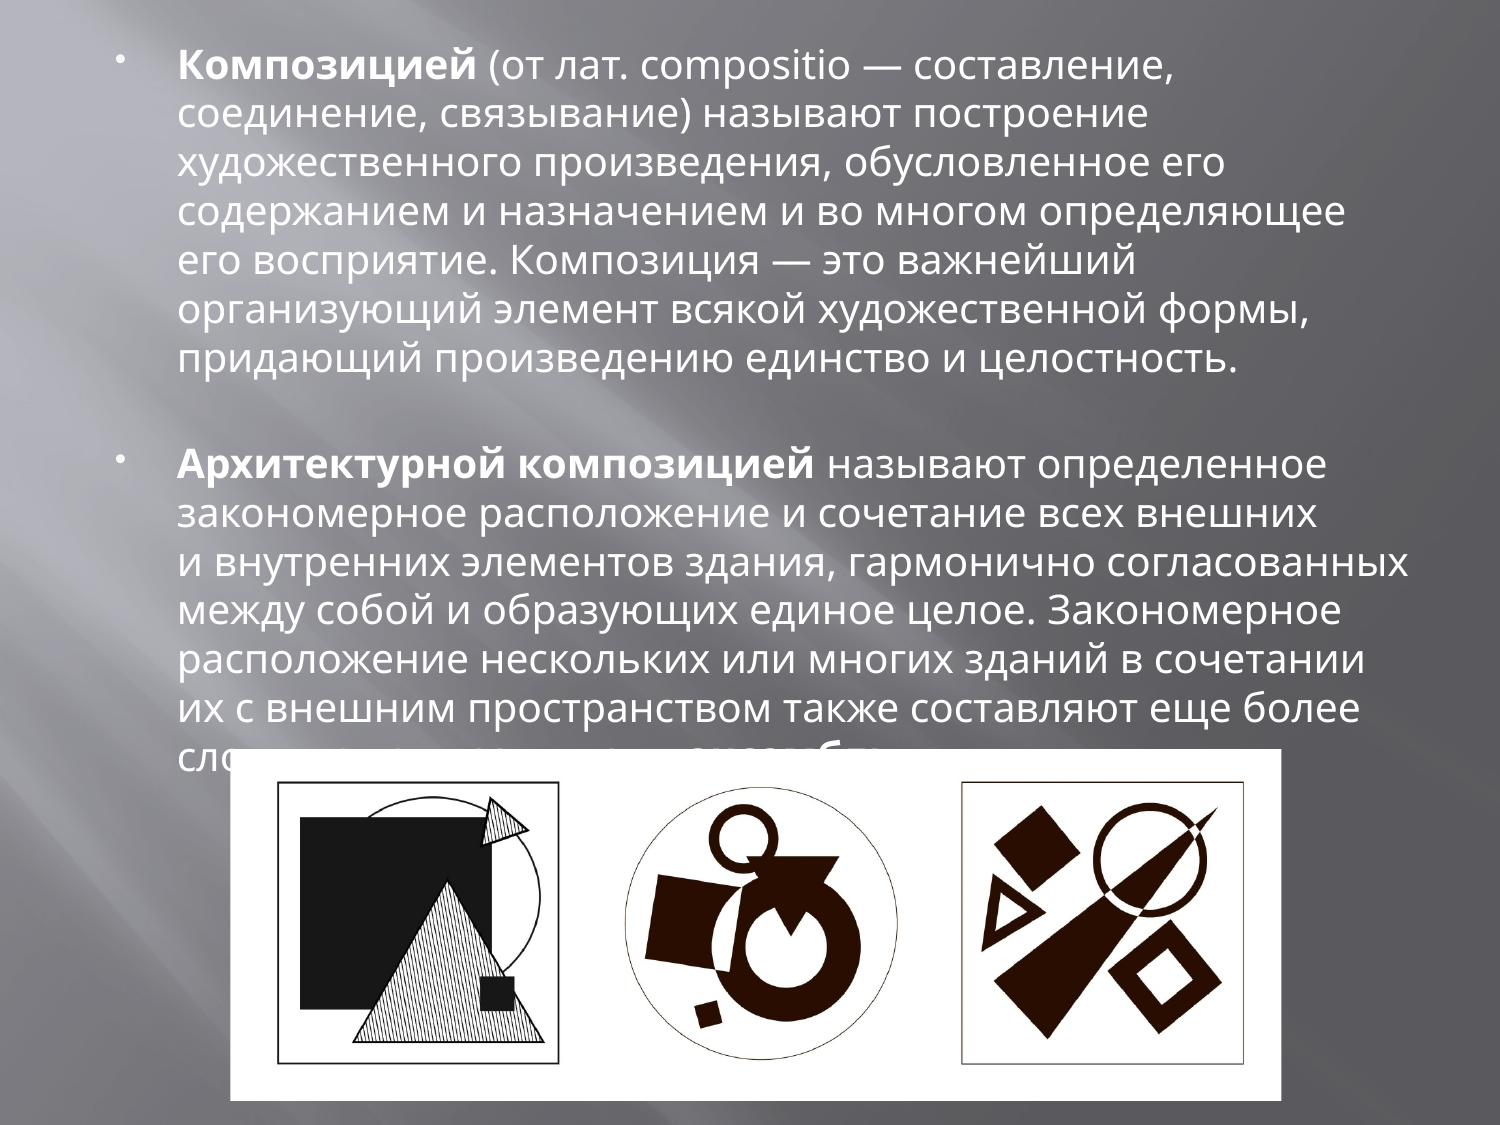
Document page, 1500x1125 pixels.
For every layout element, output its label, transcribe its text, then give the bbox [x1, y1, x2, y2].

list Композицией (от лат. compositio — составление, соединение, связывание) называют построение художественного произведения, обусловленное его содержанием и назначением и во многом определяющее его восприятие. Композиция — это важнейший организующий элемент всякой художественной формы, придающий произведению единство и целостность. Архитектурной композицией называют определенное закономерное расположение и сочетание всех внешних и внутренних элементов здания, гармонично согласованных между собой и образующих единое целое. Закономерное расположение нескольких или многих зданий в сочетании их с внешним пространством также составляют еще более сложную композицию — ансамбль. [80, 30, 1431, 804]
picture [229, 749, 1282, 1101]
